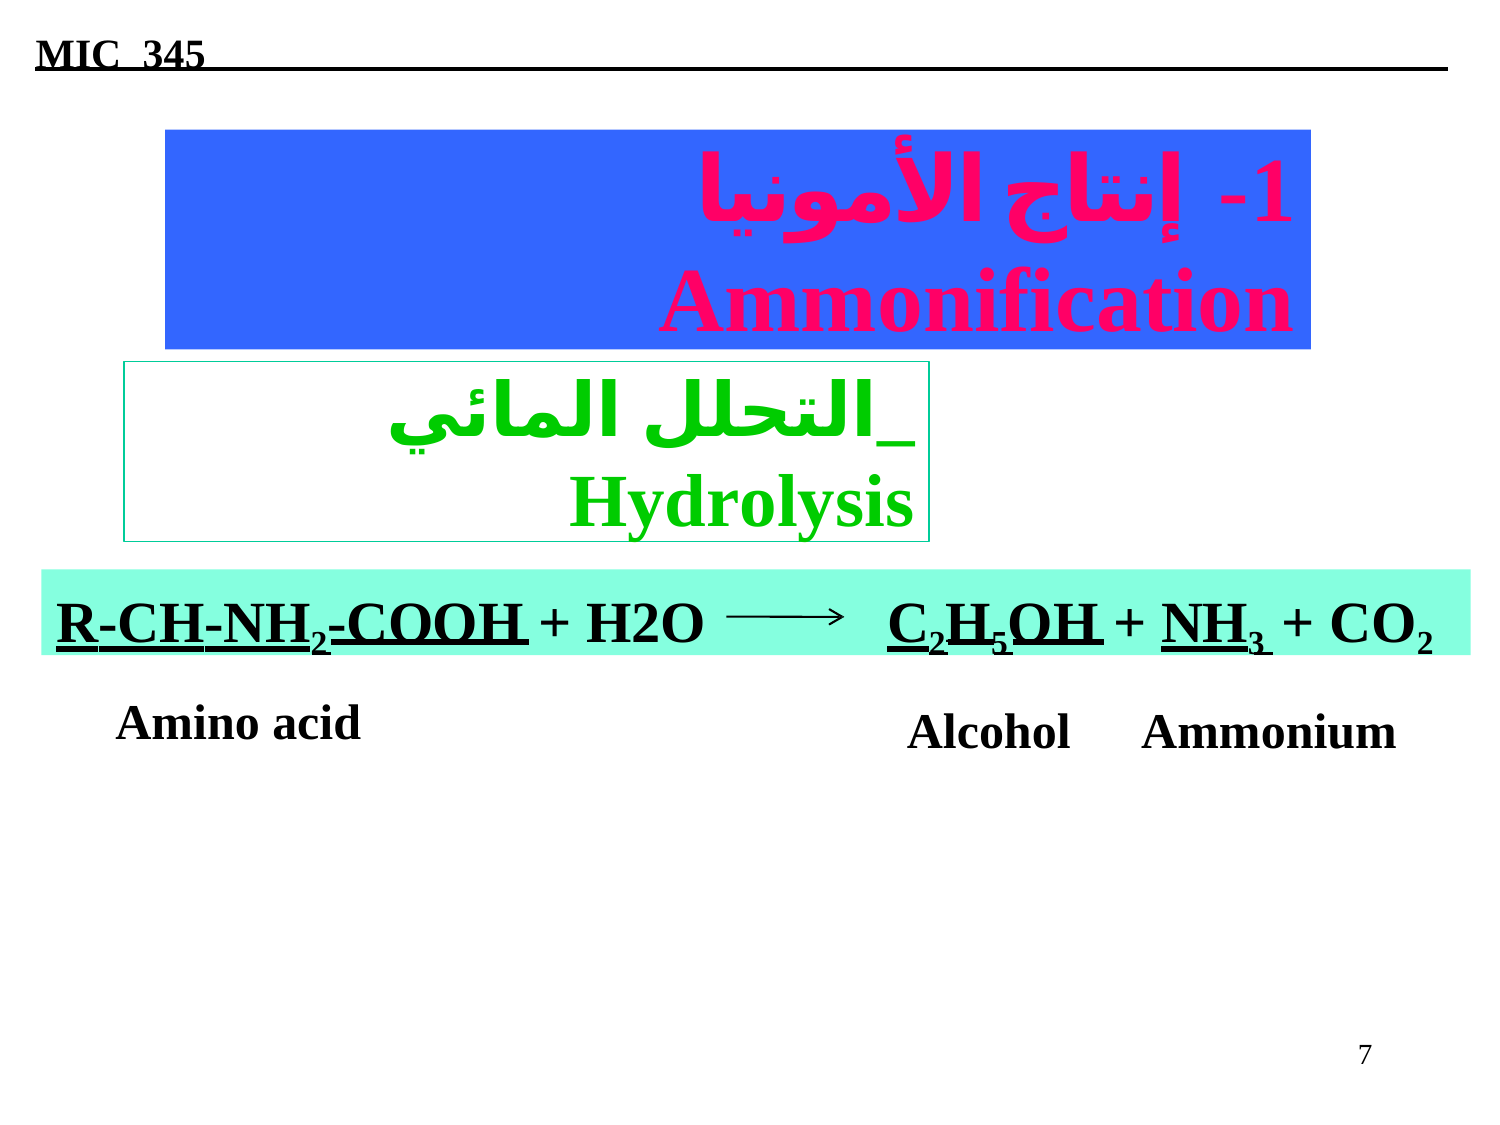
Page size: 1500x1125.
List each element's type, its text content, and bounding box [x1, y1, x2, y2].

text_box Amino acid [113, 689, 364, 750]
text_box [41, 569, 1471, 656]
text_box MIC 345 [33, 27, 207, 78]
text_box _التحلل المائي Hydrolysis [123, 361, 929, 542]
text_box C2H5OH + NH3 + CO2 Alcohol Ammonium [884, 584, 1446, 759]
text_box [726, 608, 845, 626]
slide_number 7 [1341, 1035, 1377, 1125]
text_box R-CH-NH2-COOH + H2O [54, 584, 715, 662]
text_box 1- إنتاج الأمونيا Ammonification [165, 129, 1311, 350]
